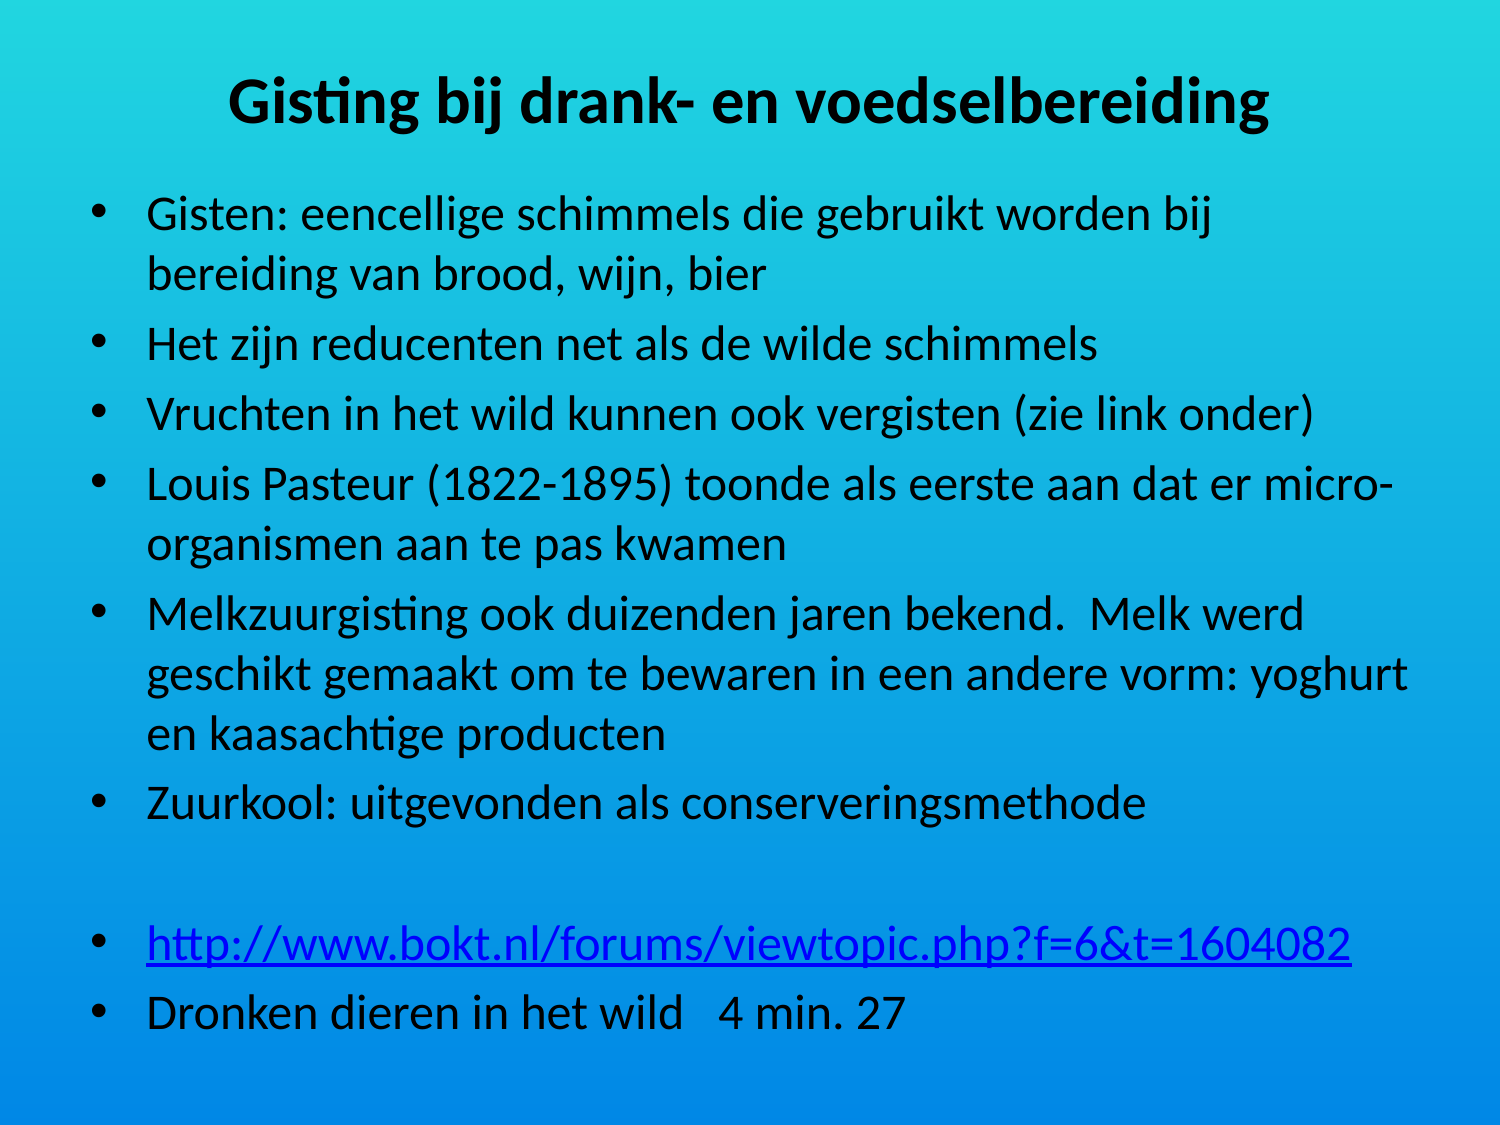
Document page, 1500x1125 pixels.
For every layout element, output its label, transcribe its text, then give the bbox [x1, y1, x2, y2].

list Gisten: eencellige schimmels die gebruikt worden bij bereiding van brood, wijn, bier Het zijn reducenten net als de wilde schimmels Vruchten in het wild kunnen ook vergisten (zie link onder) Louis Pasteur (1822-1895) toonde als eerste aan dat er micro-organismen aan te pas kwamen Melkzuurgisting ook duizenden jaren bekend. Melk werd geschikt gemaakt om te bewaren in een andere vorm: yoghurt en kaasachtige producten Zuurkool: uitgevonden als conserveringsmethode http://www.bokt.nl/forums/viewtopic.php?f=6&t=1604082 Dronken dieren in het wild 4 min. 27 [75, 172, 1425, 1083]
title Gisting bij drank- en voedselbereiding [75, 45, 1425, 149]
